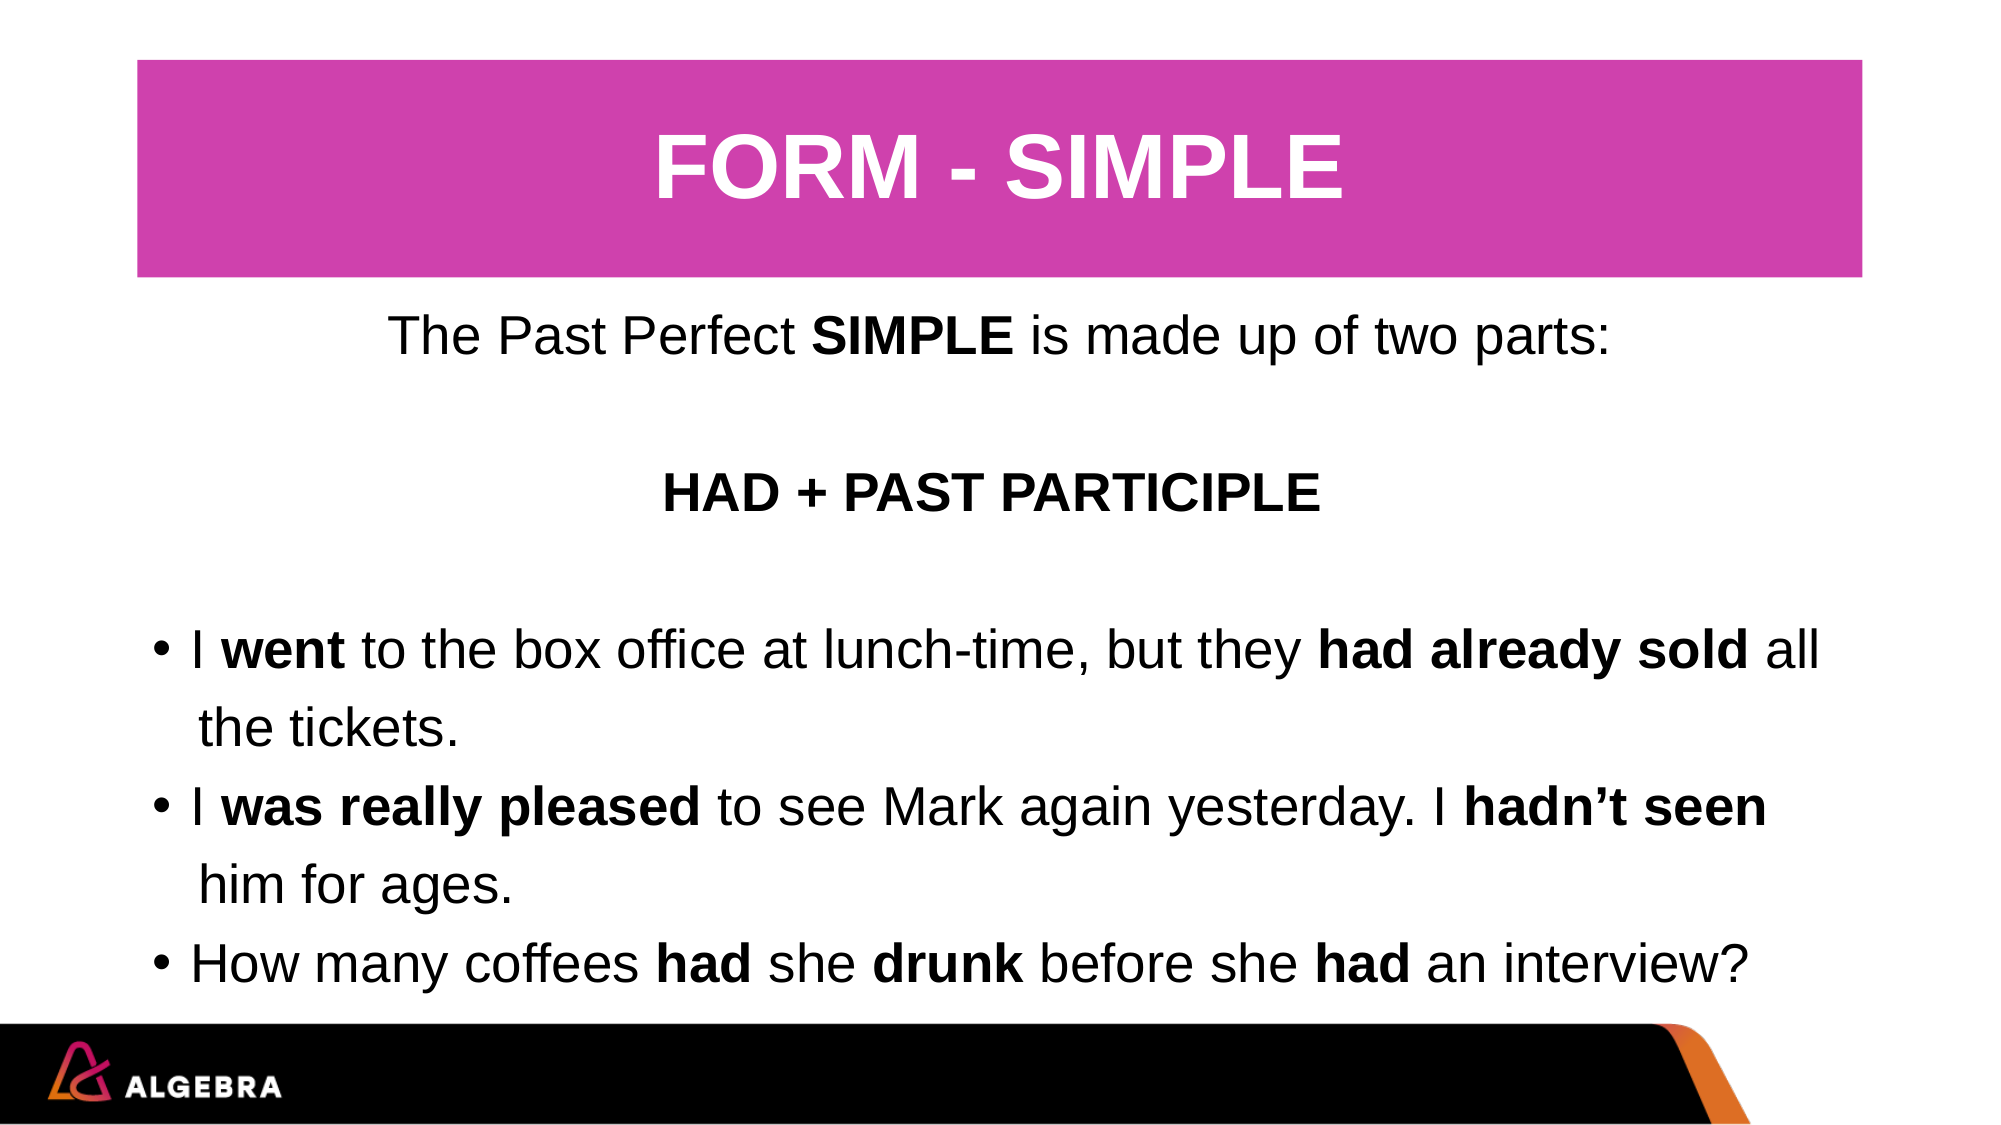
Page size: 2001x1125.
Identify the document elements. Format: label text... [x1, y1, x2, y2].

picture [0, 1023, 1958, 1125]
list The Past Perfect SIMPLE is made up of two parts: HAD + PAST PARTICIPLE I went to the box office at lunch-time, but they had already sold all the tickets. I was really pleased to see Mark again yesterday. I hadn’t seen him for ages. How many coffees had she drunk before she had an interview? [137, 299, 1863, 1014]
title FORM - SIMPLE [137, 59, 1863, 278]
